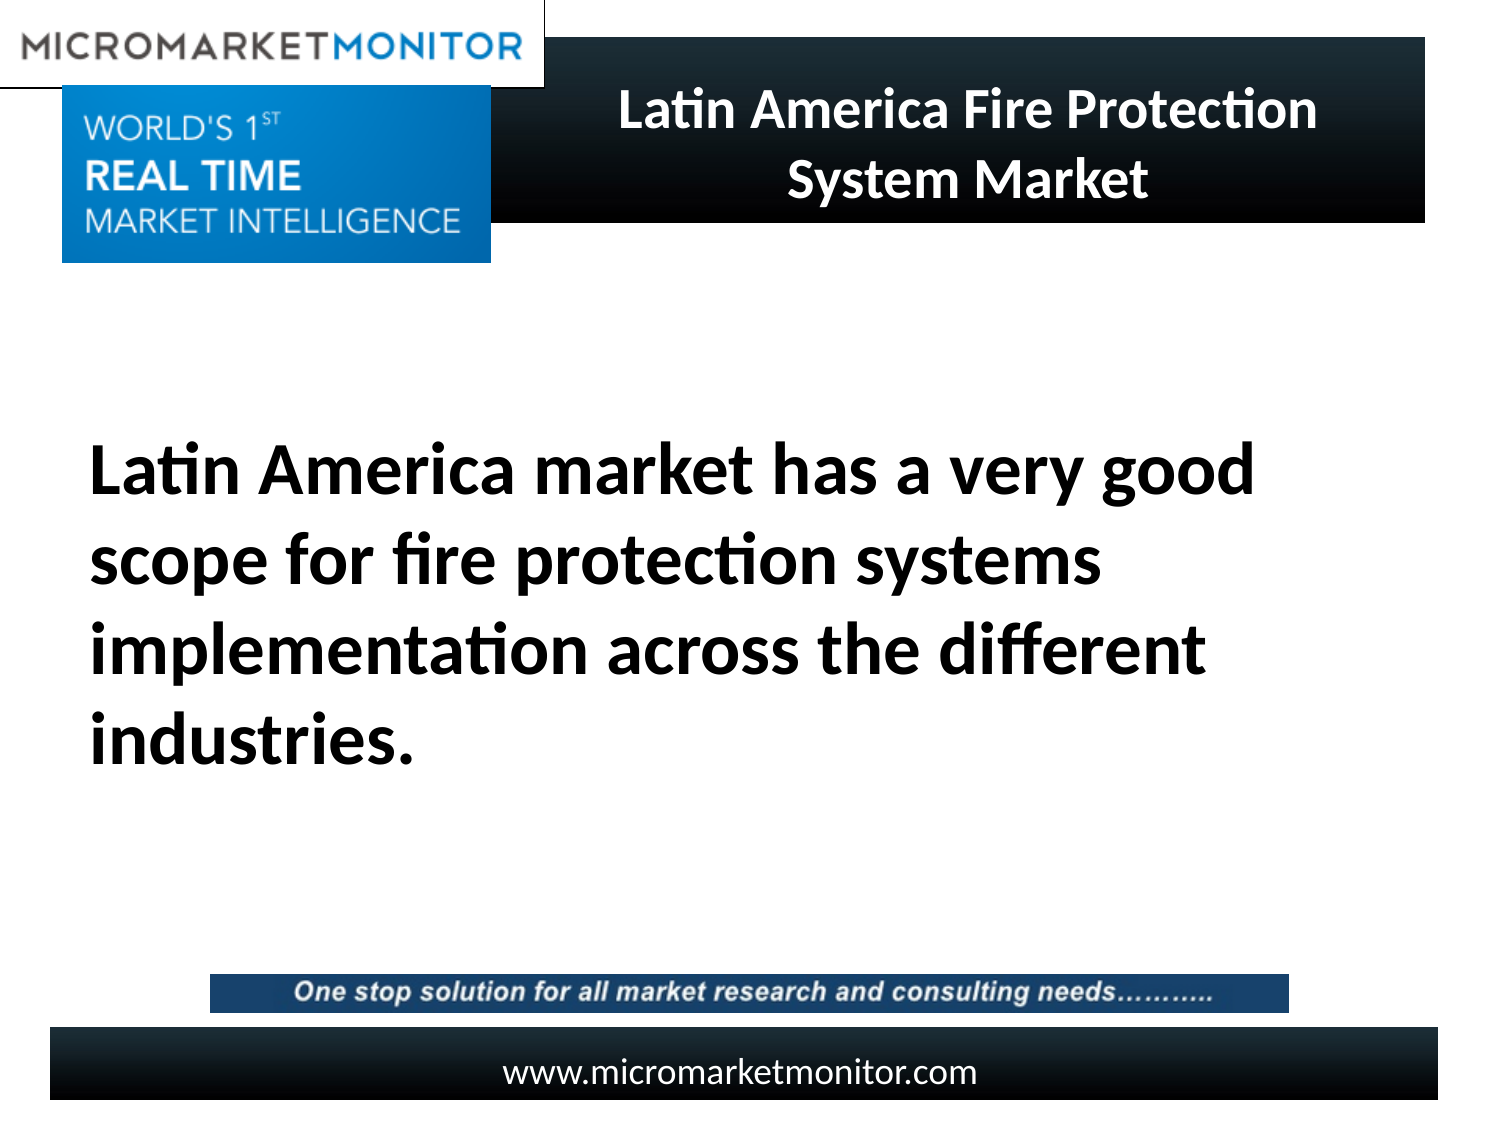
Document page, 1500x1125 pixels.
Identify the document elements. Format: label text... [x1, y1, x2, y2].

text_box Latin America market has a very good scope for fire protection systems implementation across the different industries. [74, 412, 1425, 788]
picture [49, 1027, 1438, 1101]
picture [210, 974, 1290, 1013]
picture [0, 0, 1426, 263]
